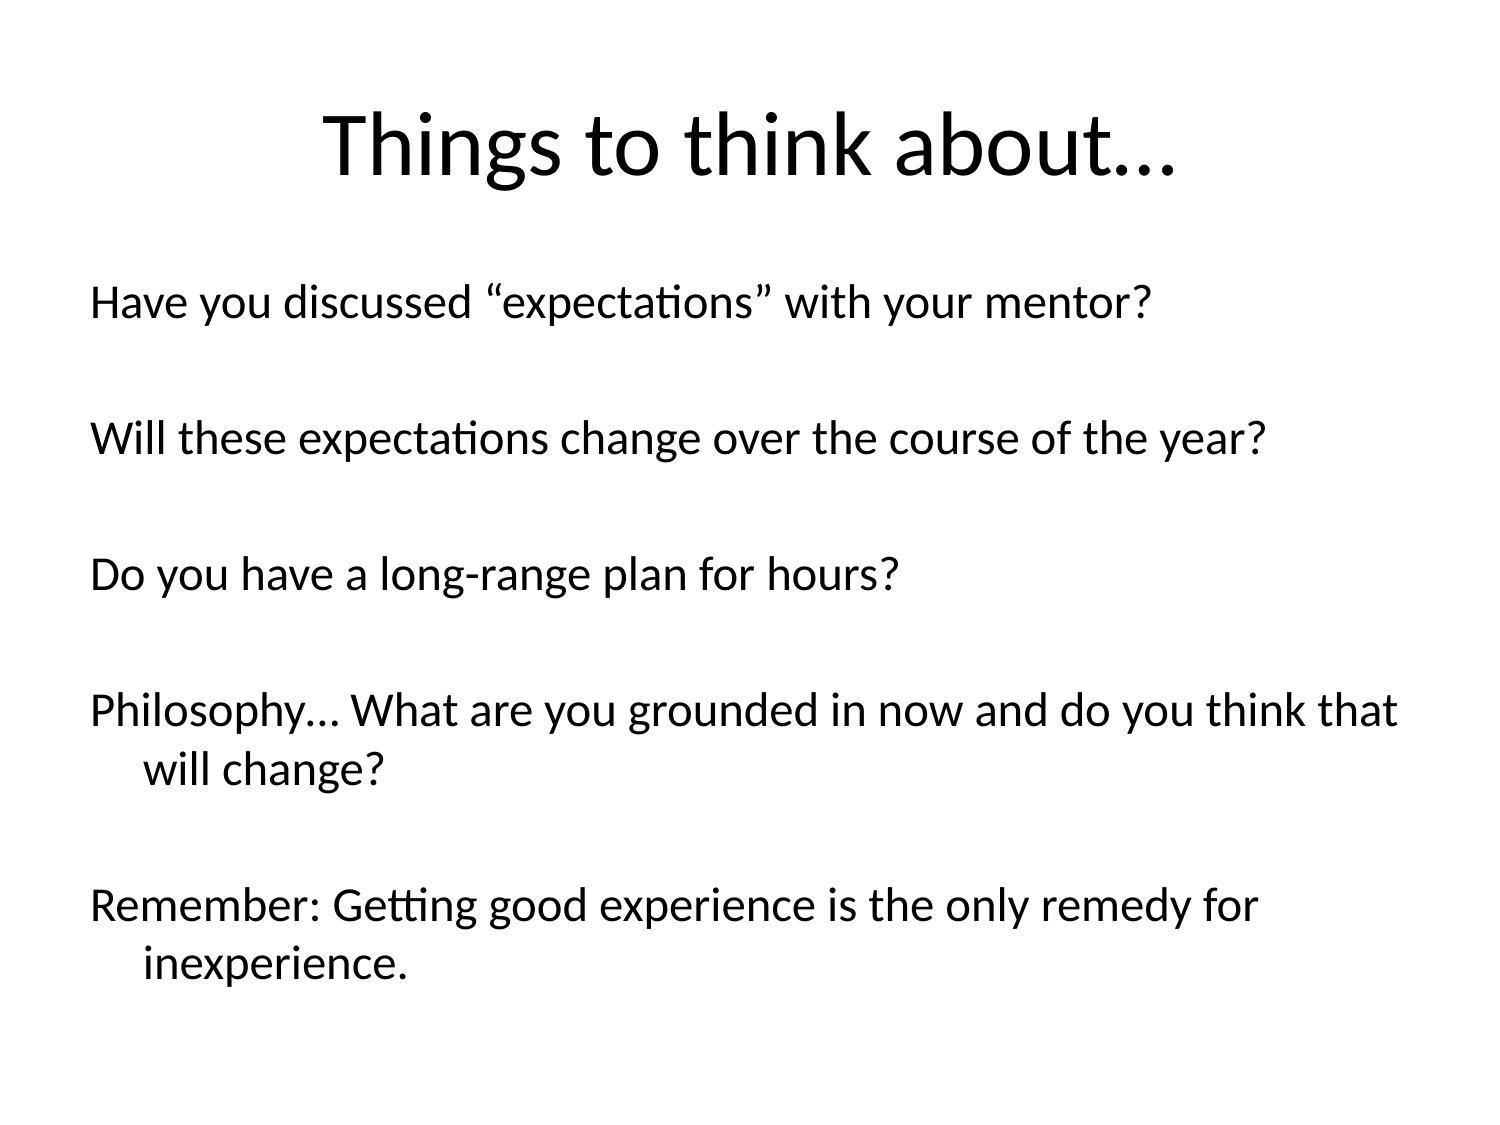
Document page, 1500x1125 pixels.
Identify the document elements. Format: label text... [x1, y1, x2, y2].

title Things to think about… [75, 45, 1425, 233]
list Have you discussed “expectations” with your mentor? Will these expectations change over the course of the year? Do you have a long-range plan for hours? Philosophy… What are you grounded in now and do you think that will change? Remember: Getting good experience is the only remedy for inexperience. [75, 262, 1425, 1005]
